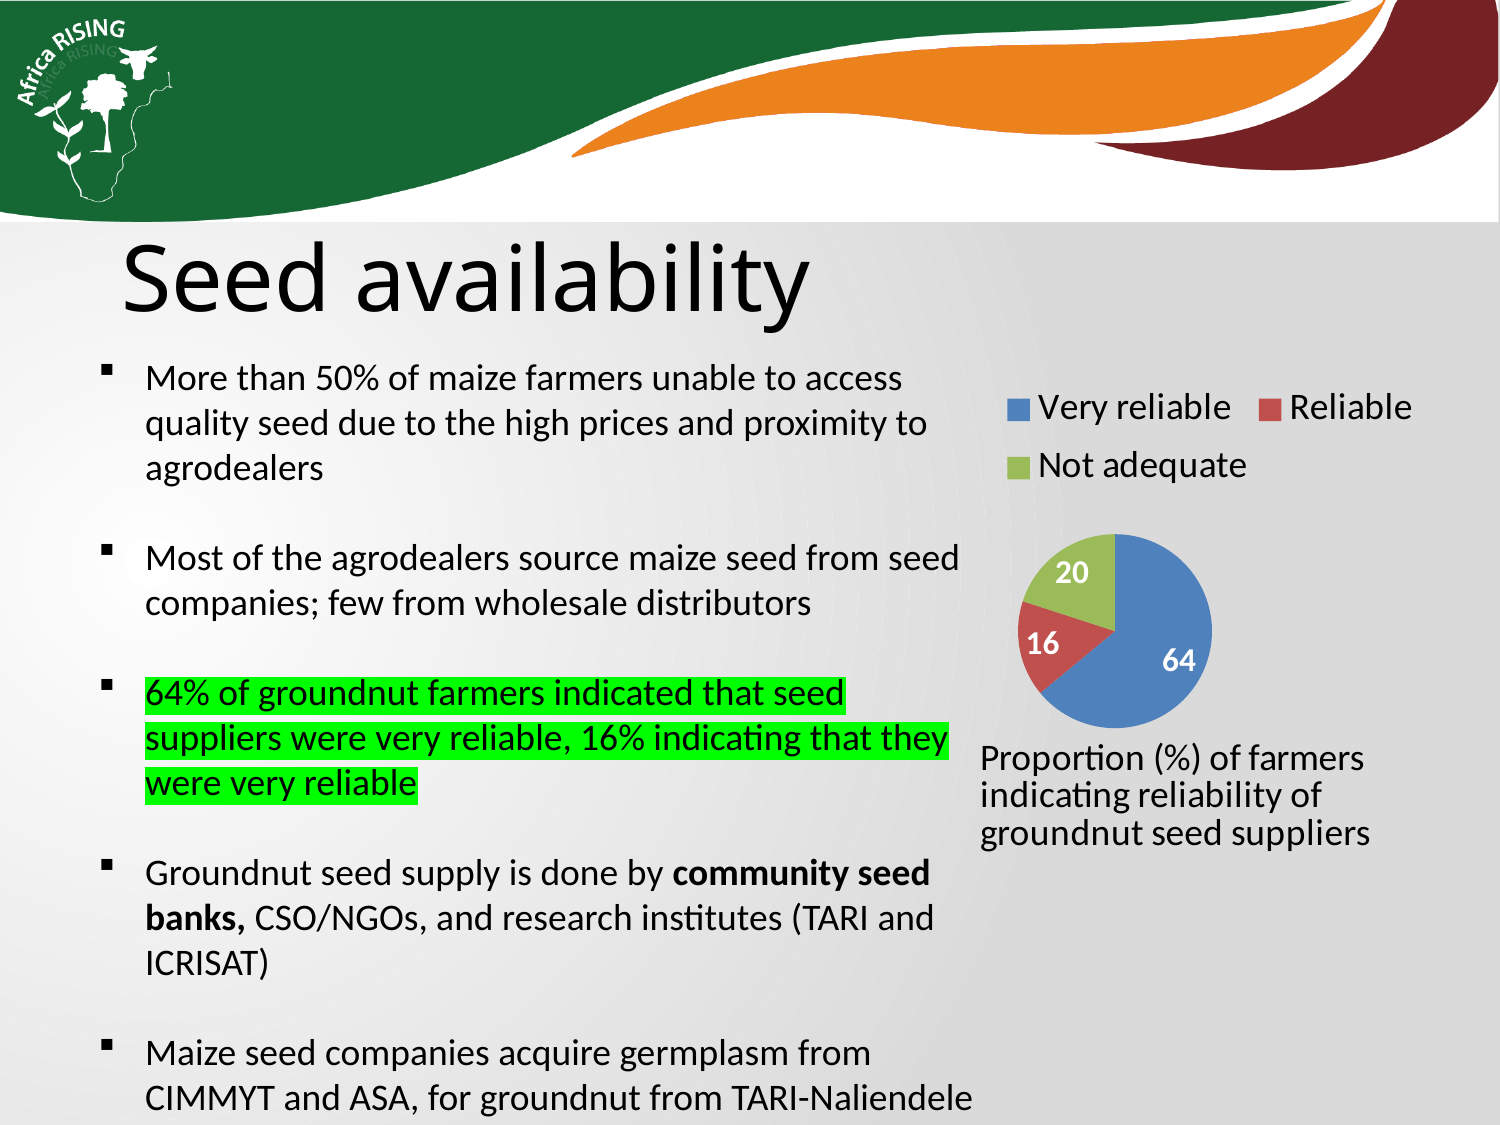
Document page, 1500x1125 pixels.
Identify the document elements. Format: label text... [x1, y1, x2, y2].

chart [964, 344, 1500, 888]
picture [0, 0, 1499, 222]
text_box More than 50% of maize farmers unable to access quality seed due to the high prices and proximity to agrodealers Most of the agrodealers source maize seed from seed companies; few from wholesale distributors 64% of groundnut farmers indicated that seed suppliers were very reliable, 16% indicating that they were very reliable Groundnut seed supply is done by community seed banks, CSO/NGOs, and research institutes (TARI and ICRISAT) Maize seed companies acquire germplasm from CIMMYT and ASA, for groundnut from TARI-Naliendele and ICRISAT [83, 345, 1000, 1125]
list Seed availability [87, 212, 1363, 345]
